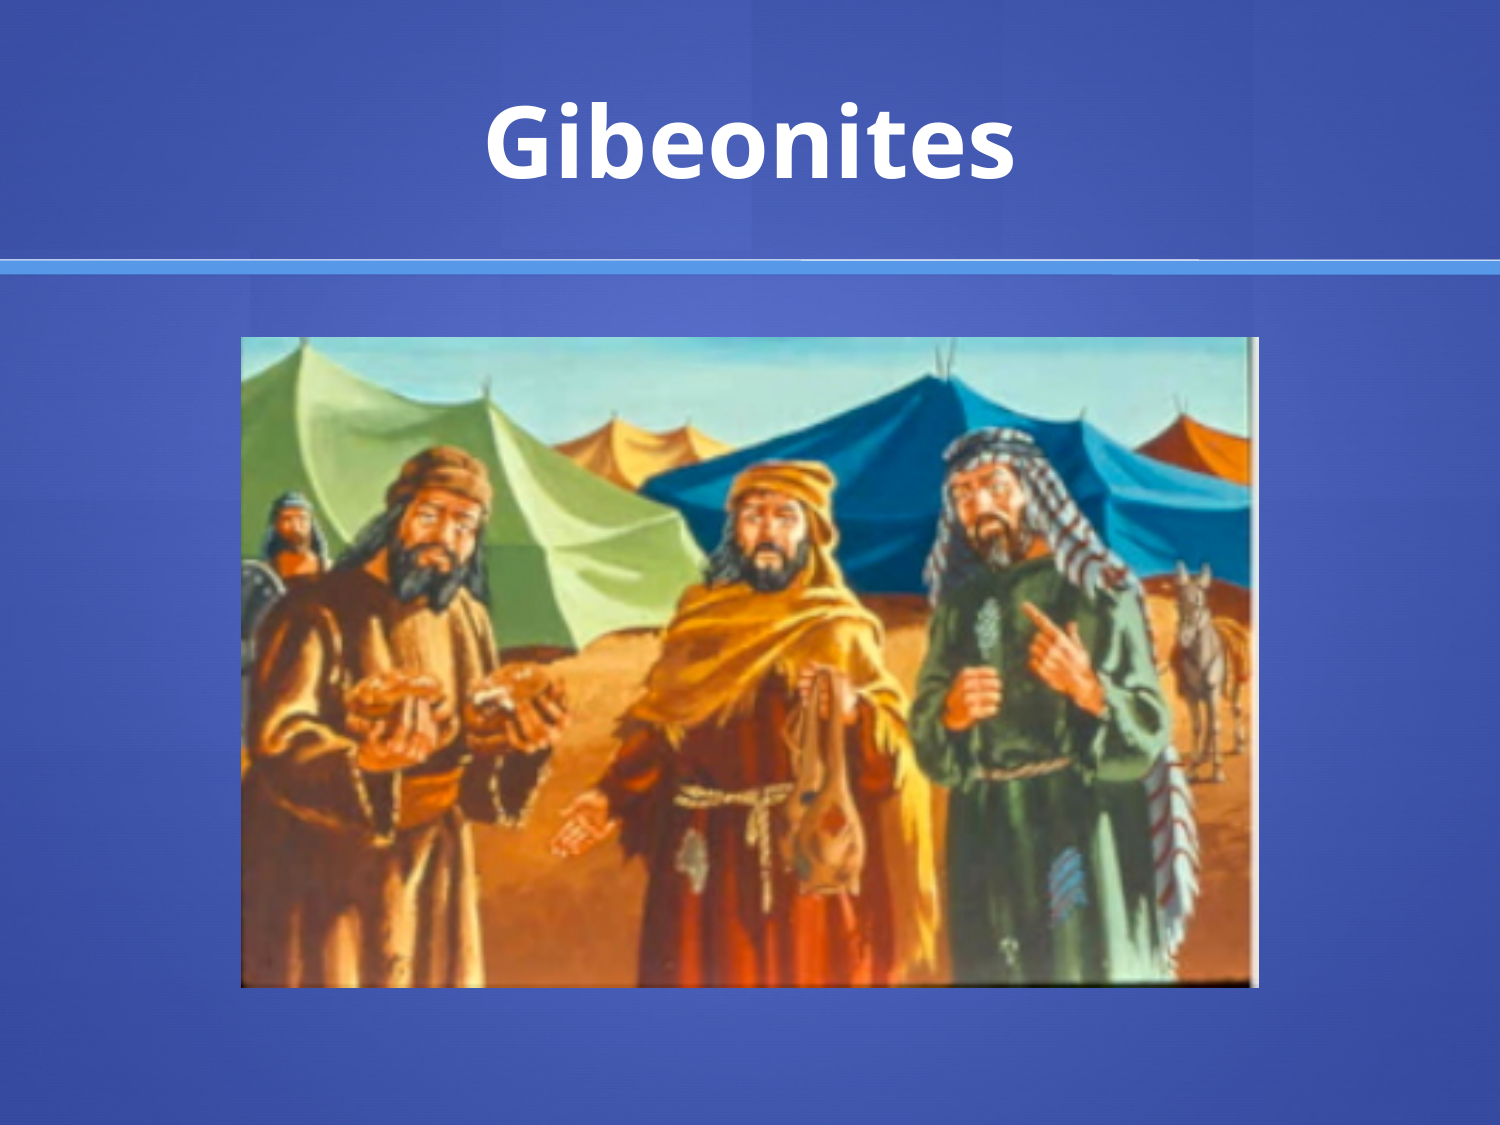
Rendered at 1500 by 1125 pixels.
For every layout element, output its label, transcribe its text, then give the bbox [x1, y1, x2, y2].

title Gibeonites [75, 45, 1425, 233]
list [73, 336, 1426, 989]
